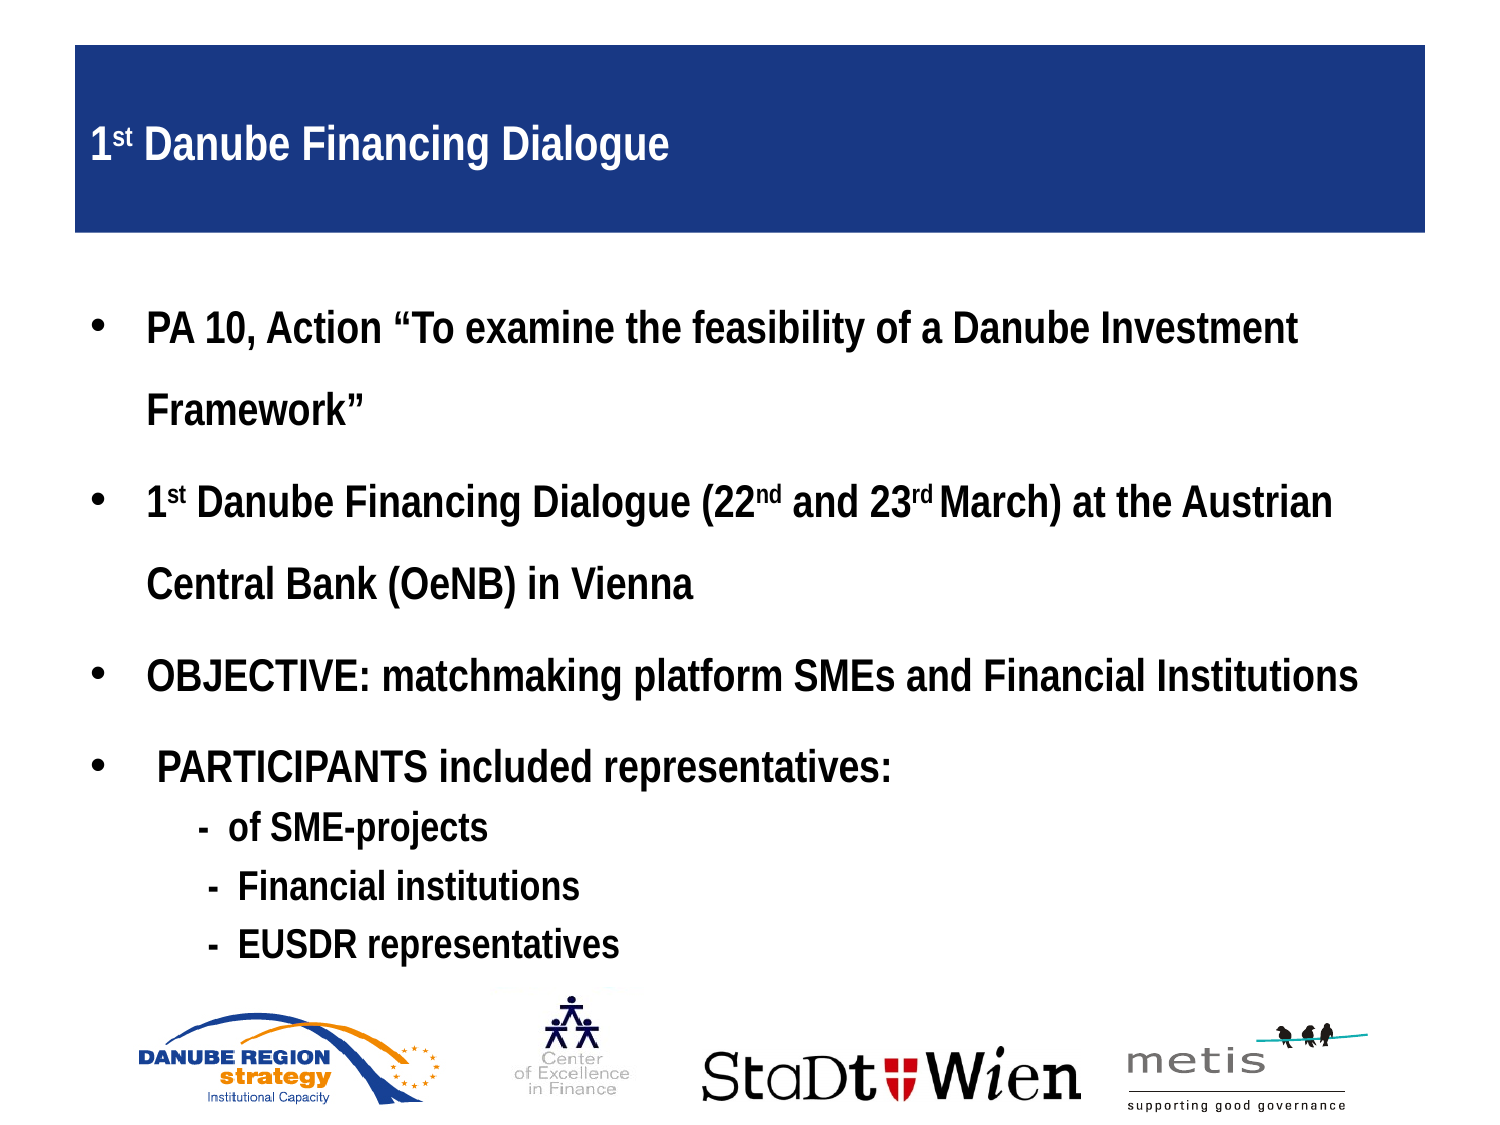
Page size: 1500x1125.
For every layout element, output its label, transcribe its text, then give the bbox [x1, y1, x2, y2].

title 1st Danube Financing Dialogue [73, 43, 1427, 235]
picture [490, 1005, 644, 1104]
list PA 10, Action “To examine the feasibility of a Danube Investment Framework” 1st Danube Financing Dialogue (22nd and 23rd March) at the Austrian Central Bank (OeNB) in Vienna OBJECTIVE: matchmaking platform SMEs and Financial Institutions PARTICIPANTS included representatives: - of SME-projects - Financial institutions - EUSDR representatives [75, 262, 1425, 1005]
picture [702, 1046, 1081, 1102]
picture [125, 1005, 455, 1118]
